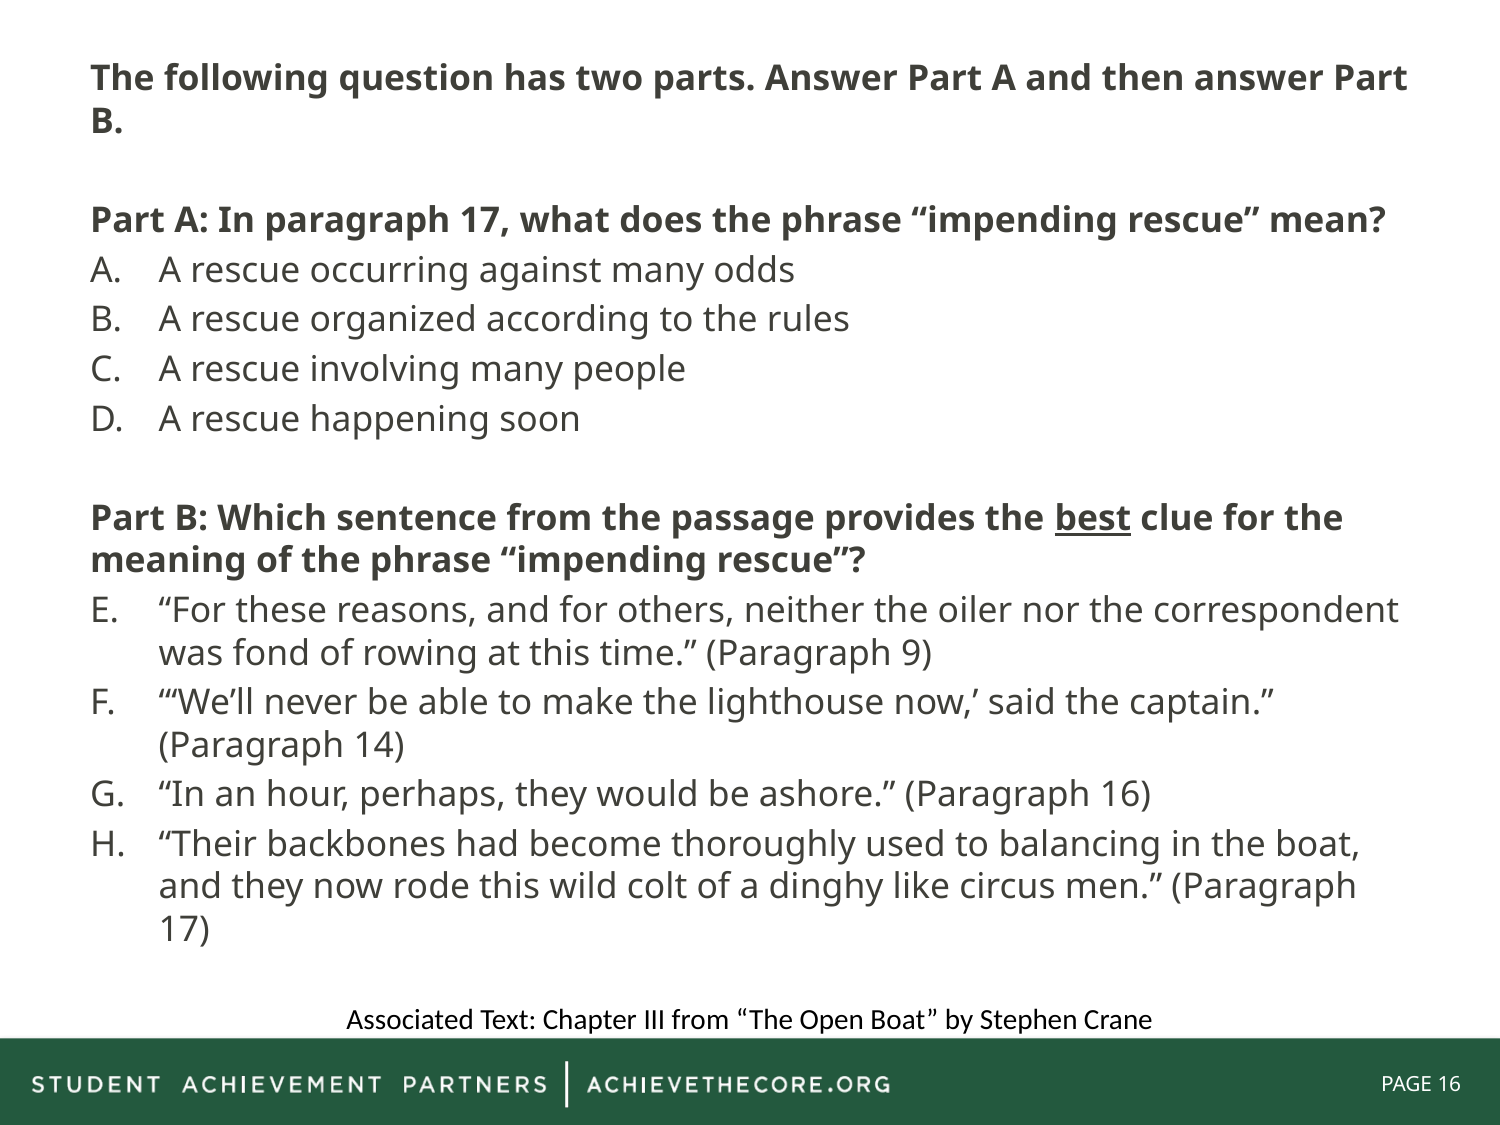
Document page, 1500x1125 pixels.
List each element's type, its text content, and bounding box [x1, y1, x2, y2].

list The following question has two parts. Answer Part A and then answer Part B. Part A: In paragraph 17, what does the phrase “impending rescue” mean? A rescue occurring against many odds A rescue organized according to the rules A rescue involving many people A rescue happening soon Part B: Which sentence from the passage provides the best clue for the meaning of the phrase “impending rescue”? “For these reasons, and for others, neither the oiler nor the correspondent was fond of rowing at this time.” (Paragraph 9) “‘We’ll never be able to make the lighthouse now,’ said the captain.” (Paragraph 14) “In an hour, perhaps, they would be ashore.” (Paragraph 16) “Their backbones had become thoroughly used to balancing in the boat, and they now rode this wild colt of a dinghy like circus men.” (Paragraph 17) [75, 47, 1425, 963]
text_box Associated Text: Chapter III from “The Open Boat” by Stephen Crane [74, 993, 1425, 1044]
